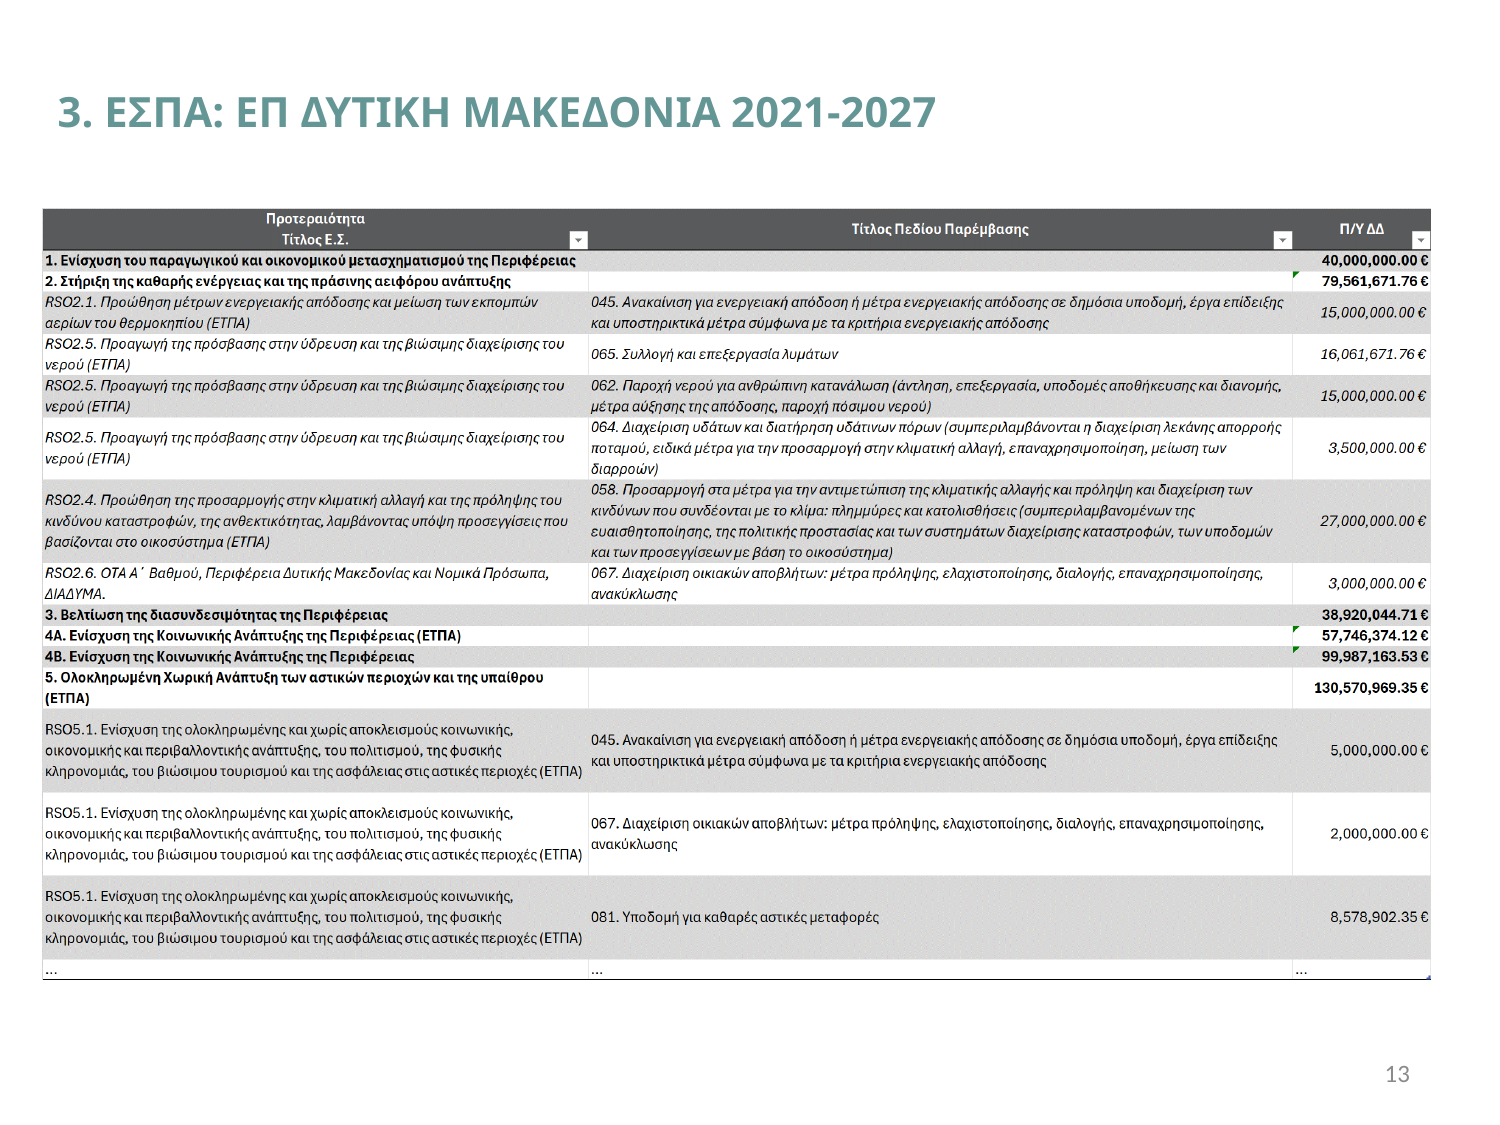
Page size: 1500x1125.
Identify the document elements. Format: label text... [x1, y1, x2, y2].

picture [42, 207, 1431, 981]
text_box 3. ΕΣΠΑ: ΕΠ ΔΥΤΙΚΗ ΜΑΚΕΔΟΝΙΑ 2021-2027 [42, 54, 1458, 167]
text_box 13 [1074, 1042, 1425, 1103]
